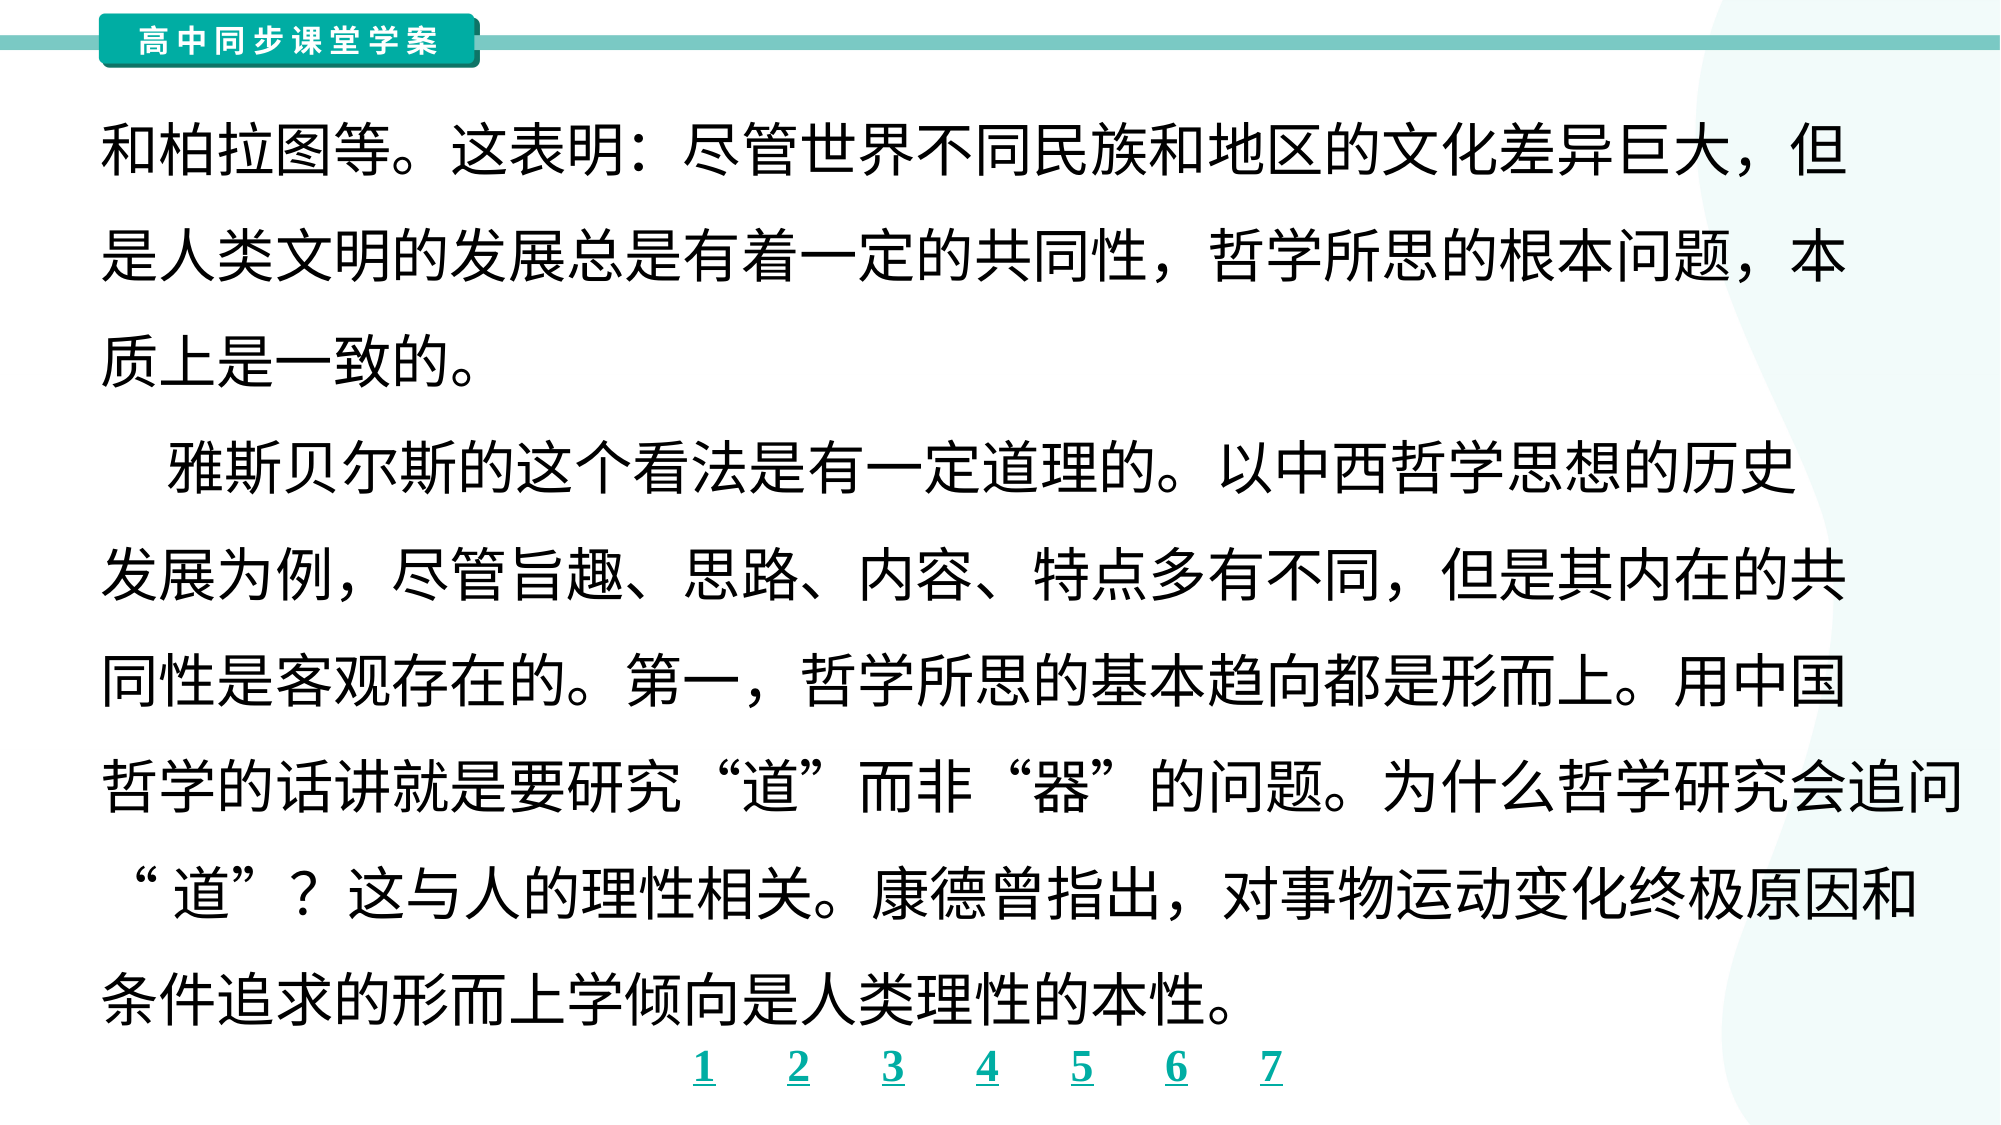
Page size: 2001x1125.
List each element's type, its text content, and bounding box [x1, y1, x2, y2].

text_box 和柏拉图等。这表明：尽管世界不同民族和地区的文化差异巨大，但 是人类文明的发展总是有着一定的共同性，哲学所思的根本问题，本 质上是一致的。 雅斯贝尔斯的这个看法是有一定道理的。以中西哲学思想的历史 发展为例，尽管旨趣、思路、内容、特点多有不同，但是其内在的共 同性是客观存在的。第一，哲学所思的基本趋向都是形而上。用中国 哲学的话讲就是要研究“道”而非“器”的问题。为什么哲学研究会追问 “道”？这与人的理性相关。康德曾指出，对事物运动变化终极原因和 条件追求的形而上学倾向是人类理性的本性。 [100, 76, 1899, 1033]
picture [0, 0, 2000, 1125]
